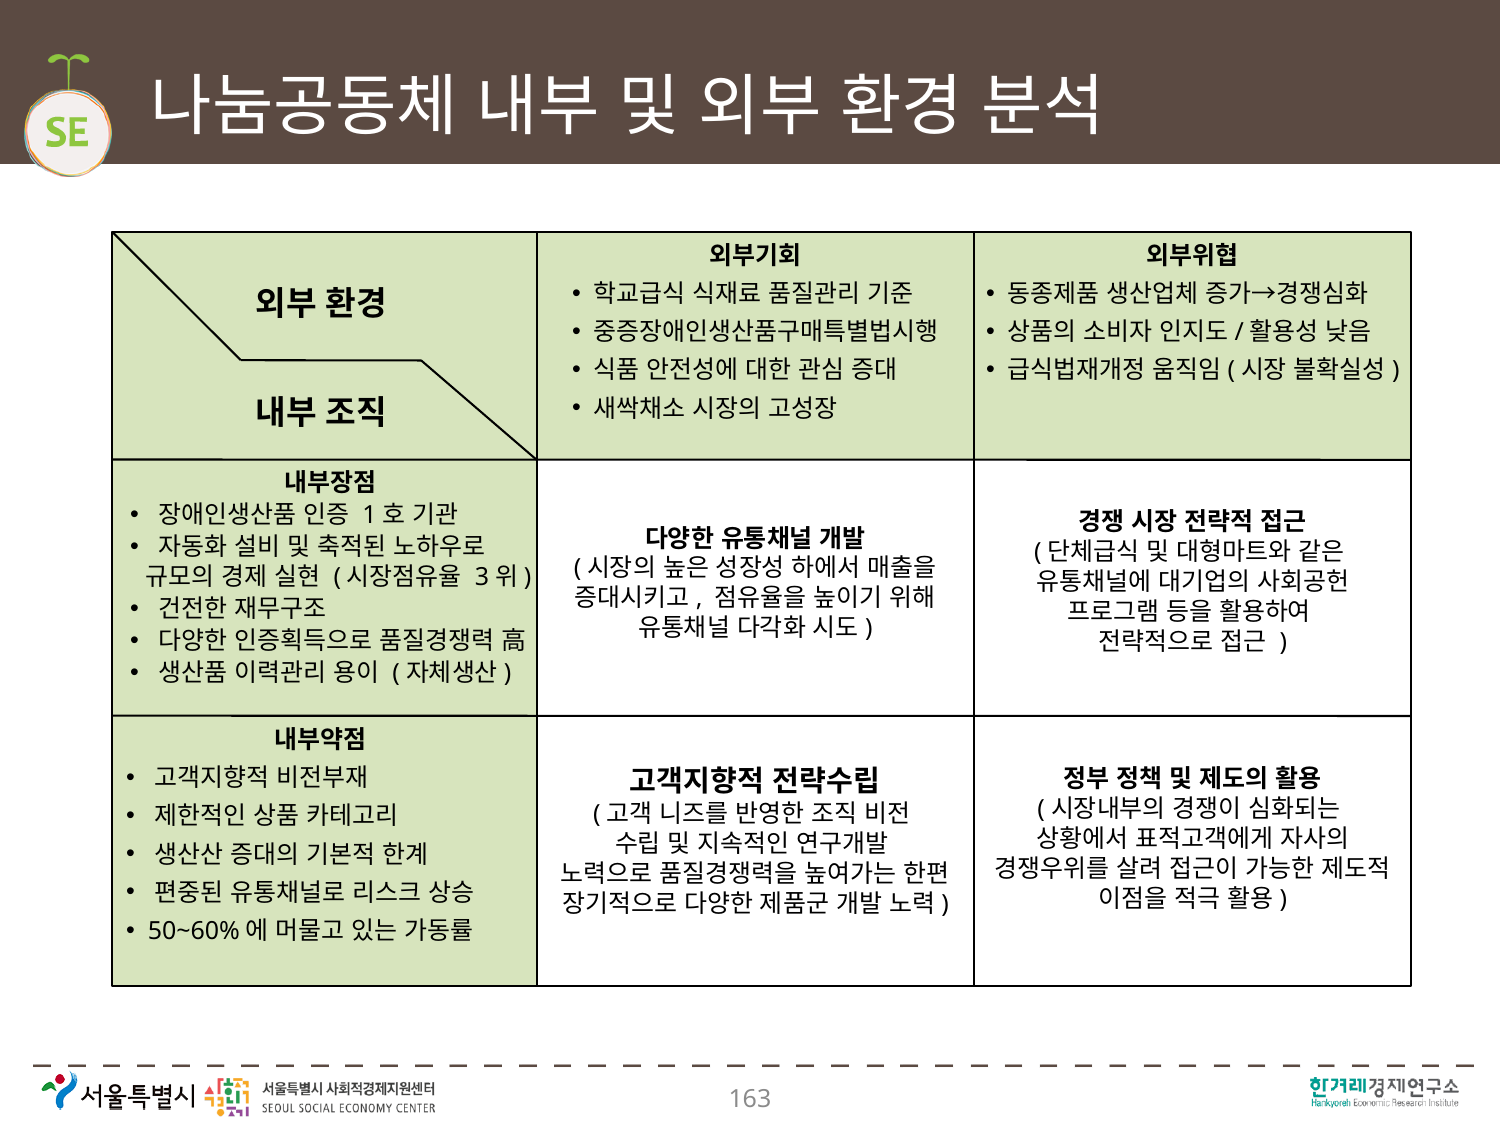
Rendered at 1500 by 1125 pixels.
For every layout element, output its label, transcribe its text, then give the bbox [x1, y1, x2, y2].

slide_number 163 [696, 1069, 804, 1125]
title 나눔공동체 내부 및 외부 환경 분석 [135, 45, 1463, 161]
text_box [111, 231, 1412, 987]
picture [0, 0, 1500, 1125]
